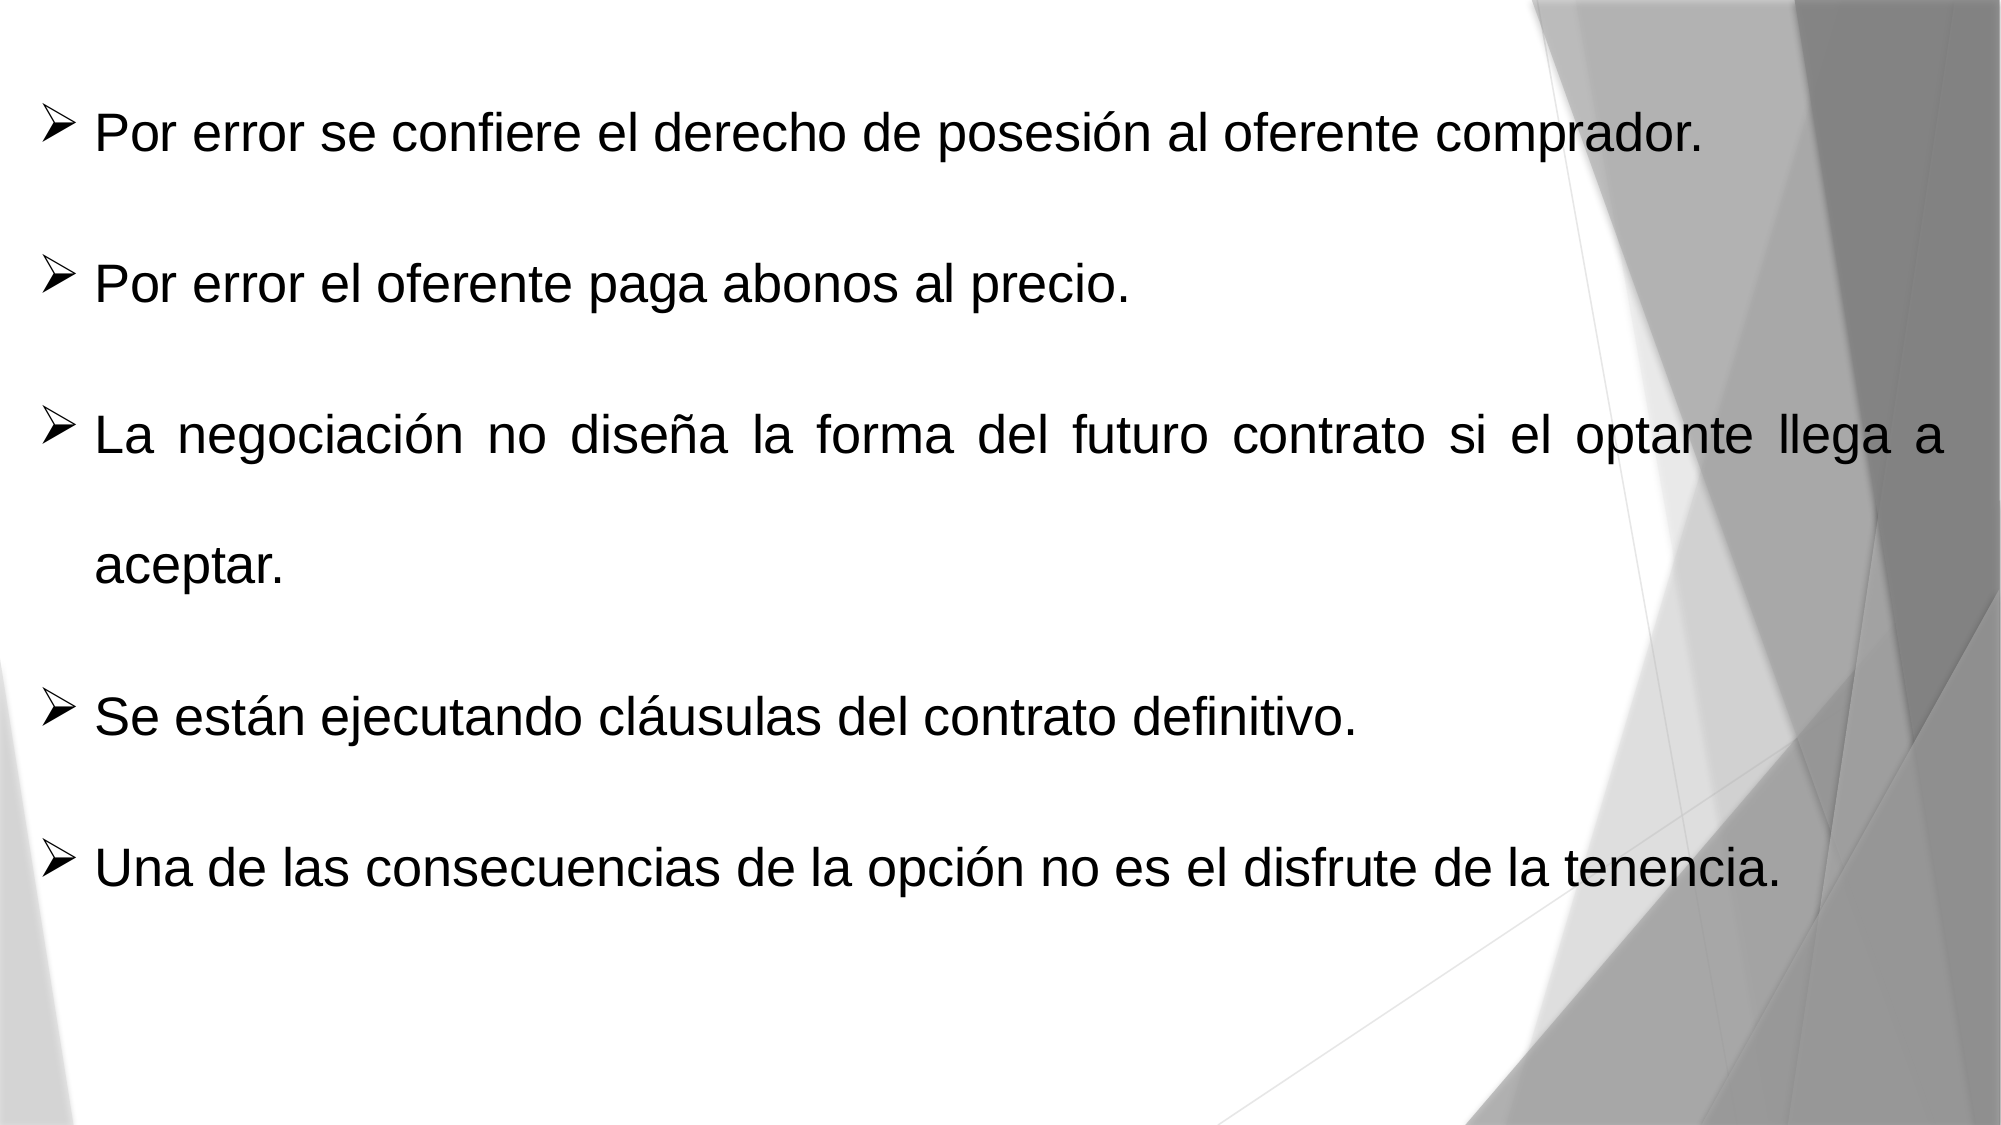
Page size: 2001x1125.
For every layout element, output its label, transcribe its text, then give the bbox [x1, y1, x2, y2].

list Por error se confiere el derecho de posesión al oferente comprador. Por error el oferente paga abonos al precio. La negociación no diseña la forma del futuro contrato si el optante llega a aceptar. Se están ejecutando cláusulas del contrato definitivo. Una de las consecuencias de la opción no es el disfrute de la tenencia. [22, 24, 1961, 1069]
